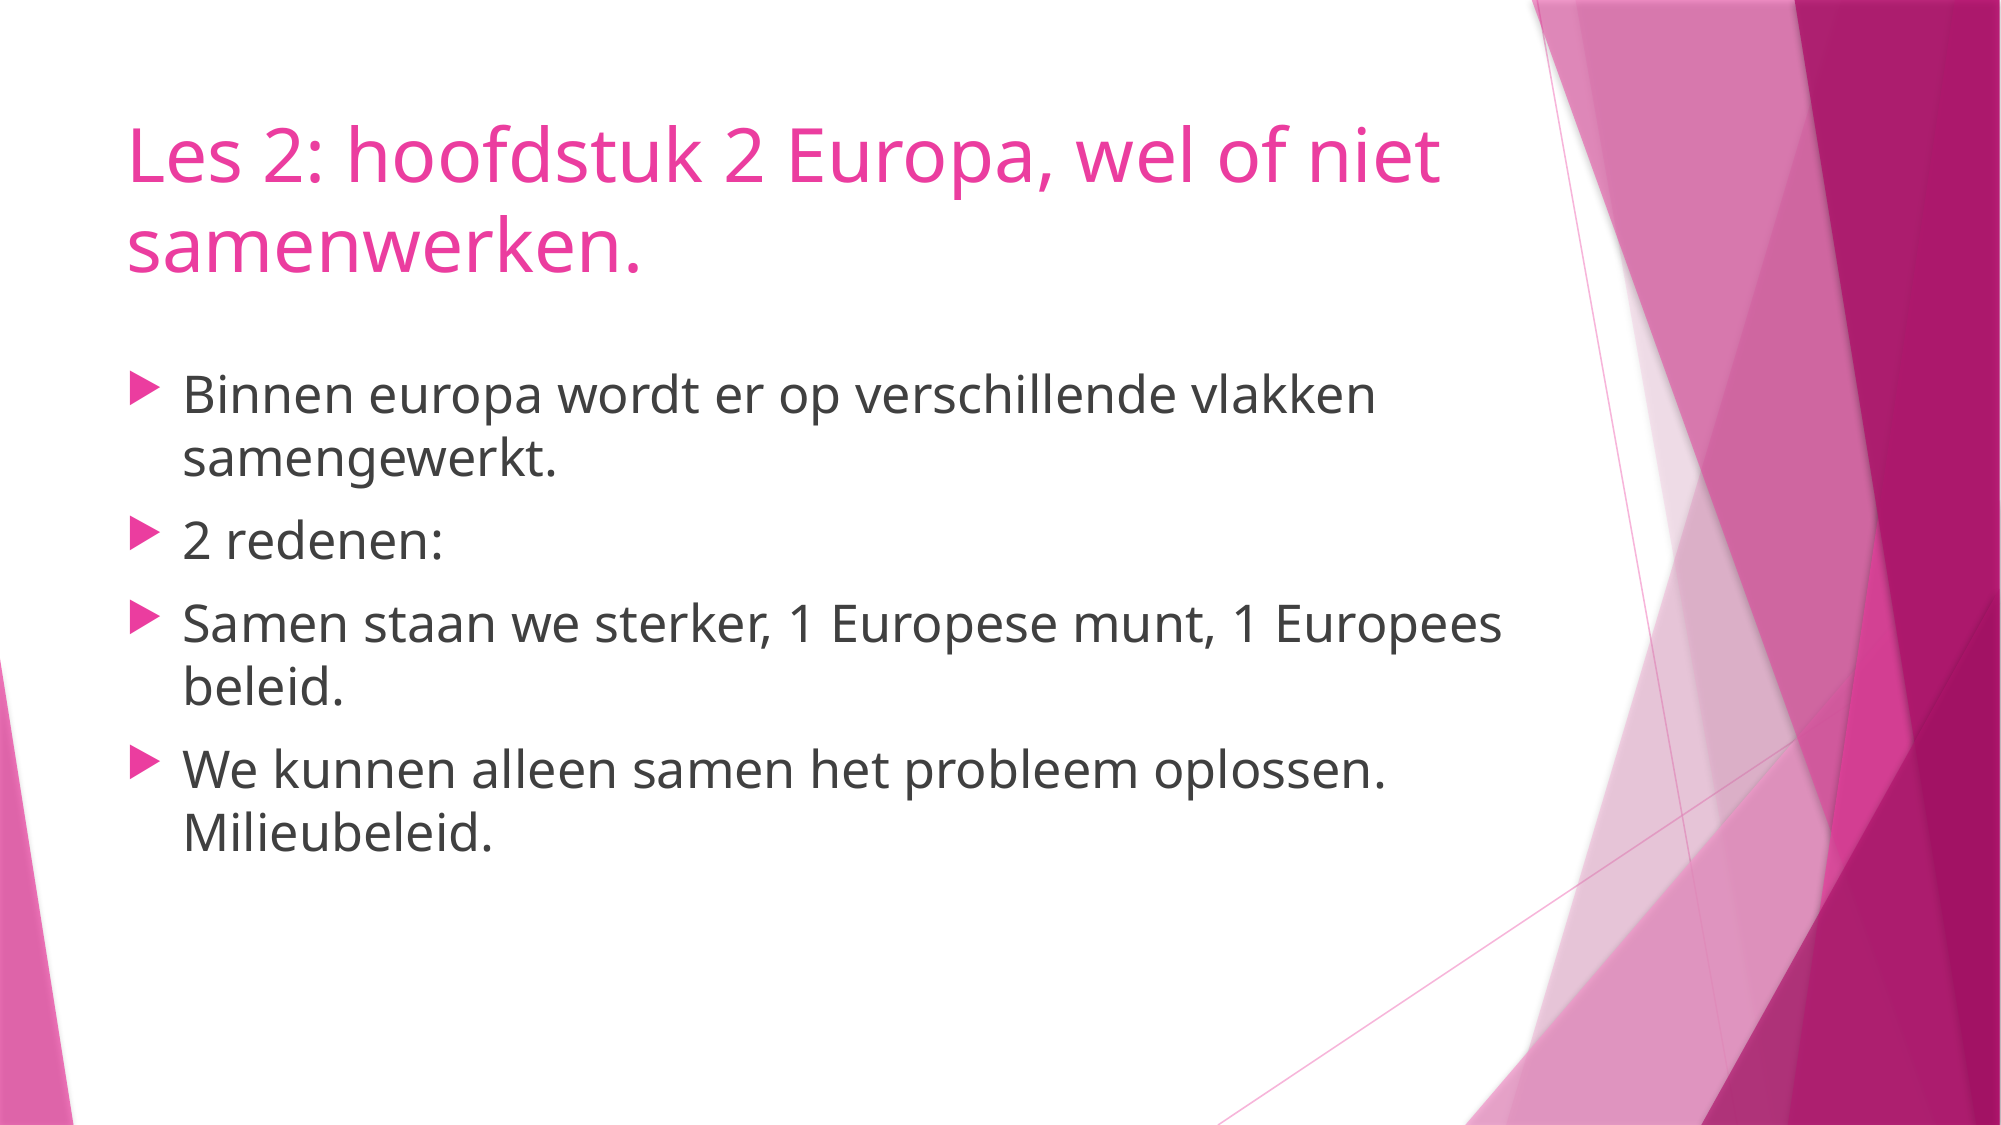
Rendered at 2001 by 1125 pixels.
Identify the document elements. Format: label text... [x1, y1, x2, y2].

title Les 2: hoofdstuk 2 Europa, wel of niet samenwerken. [111, 99, 1522, 317]
list Binnen europa wordt er op verschillende vlakken samengewerkt. 2 redenen: Samen staan we sterker, 1 Europese munt, 1 Europees beleid. We kunnen alleen samen het probleem oplossen. Milieubeleid. [111, 354, 1522, 992]
